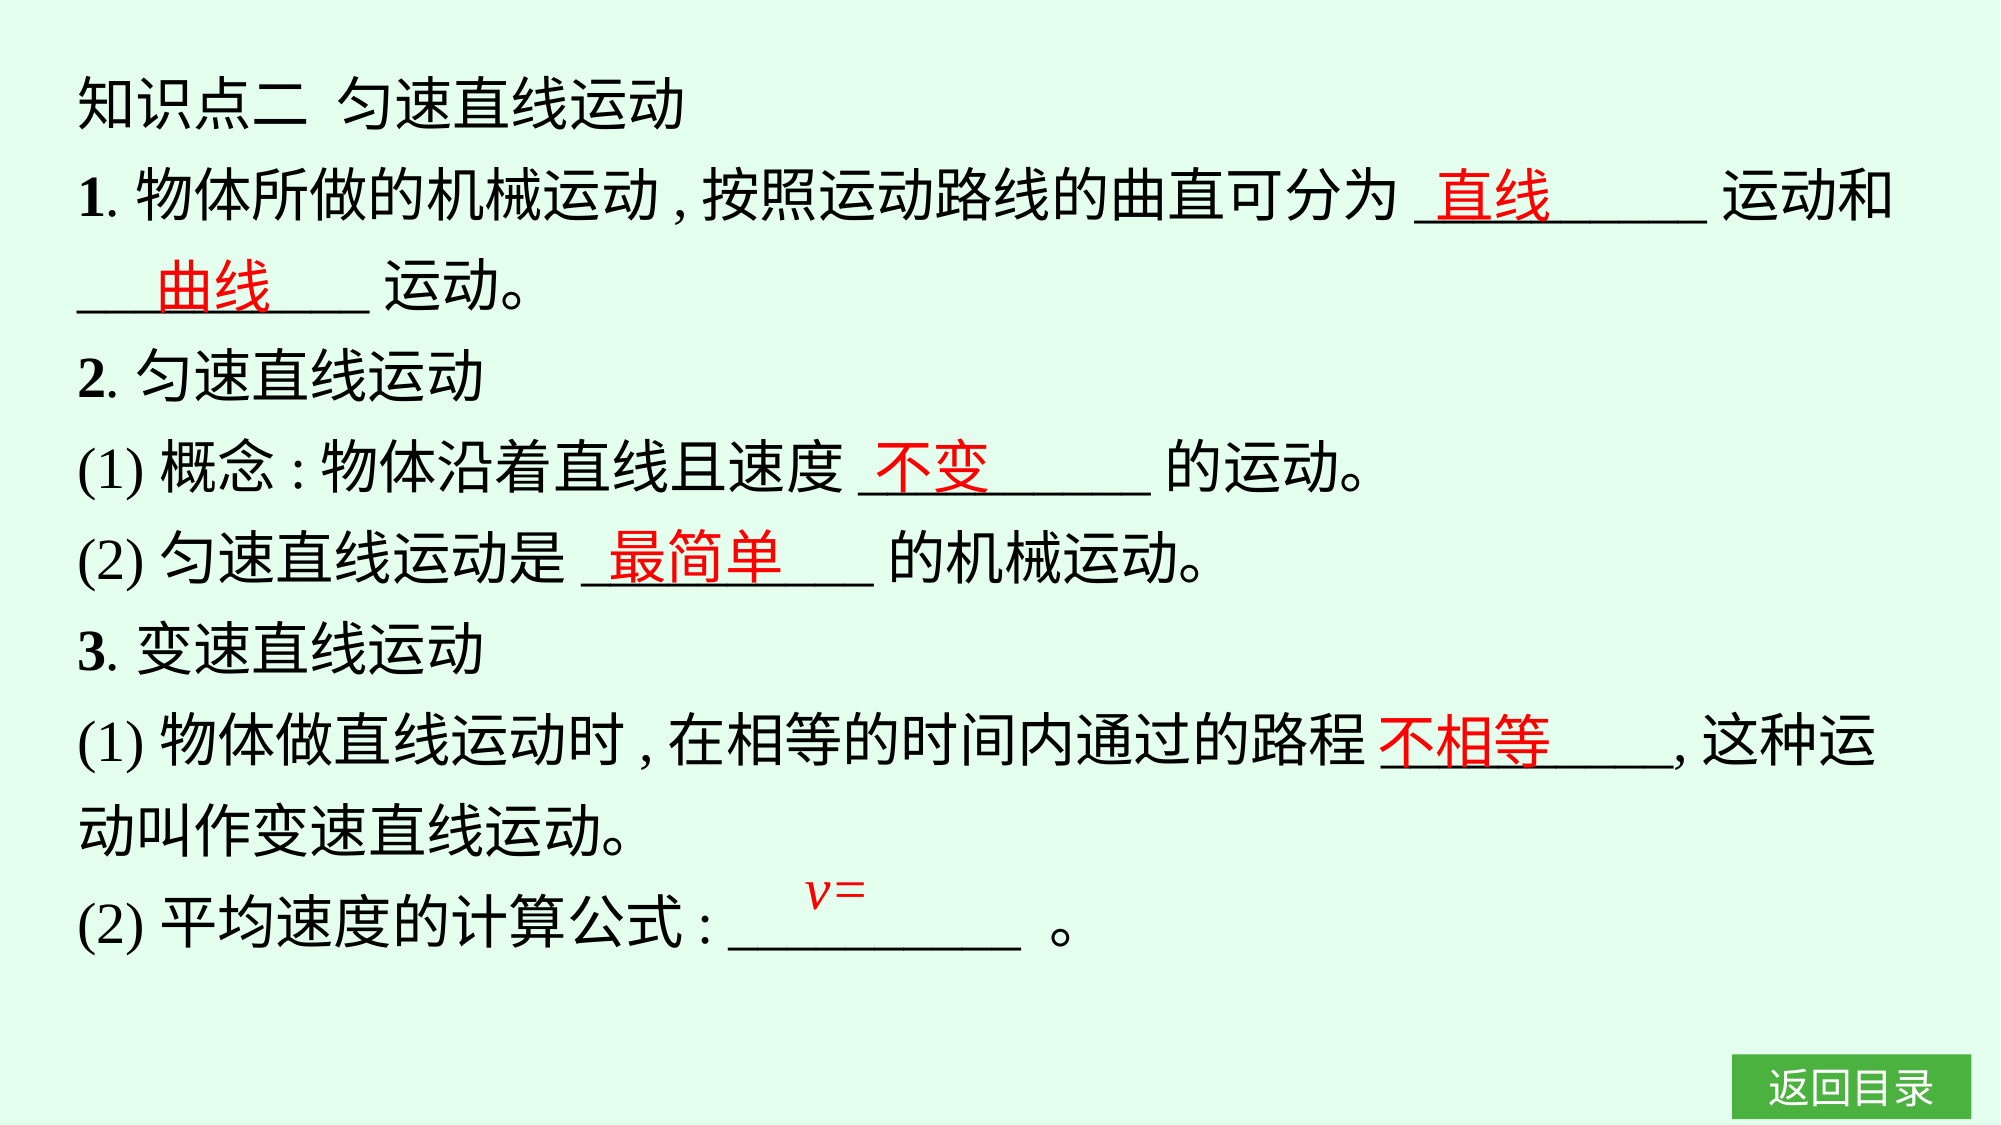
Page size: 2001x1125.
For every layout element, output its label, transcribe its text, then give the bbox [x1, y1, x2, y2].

text_box 直线 [1421, 130, 1581, 237]
text_box 曲线 [140, 222, 300, 328]
text_box 知识点二 匀速直线运动 1.物体所做的机械运动,按照运动路线的曲直可分为__________运动和__________运动。 2.匀速直线运动 (1)概念:物体沿着直线且速度__________的运动。 (2)匀速直线运动是__________的机械运动。 3.变速直线运动 (1)物体做直线运动时,在相等的时间内通过的路程__________,这种运动叫作变速直线运动。 (2)平均速度的计算公式: __________ 。 [62, 38, 1938, 963]
text_box 最简单 [593, 491, 812, 598]
text_box 不变 [859, 401, 1019, 508]
text_box 不相等 [1362, 677, 1581, 783]
